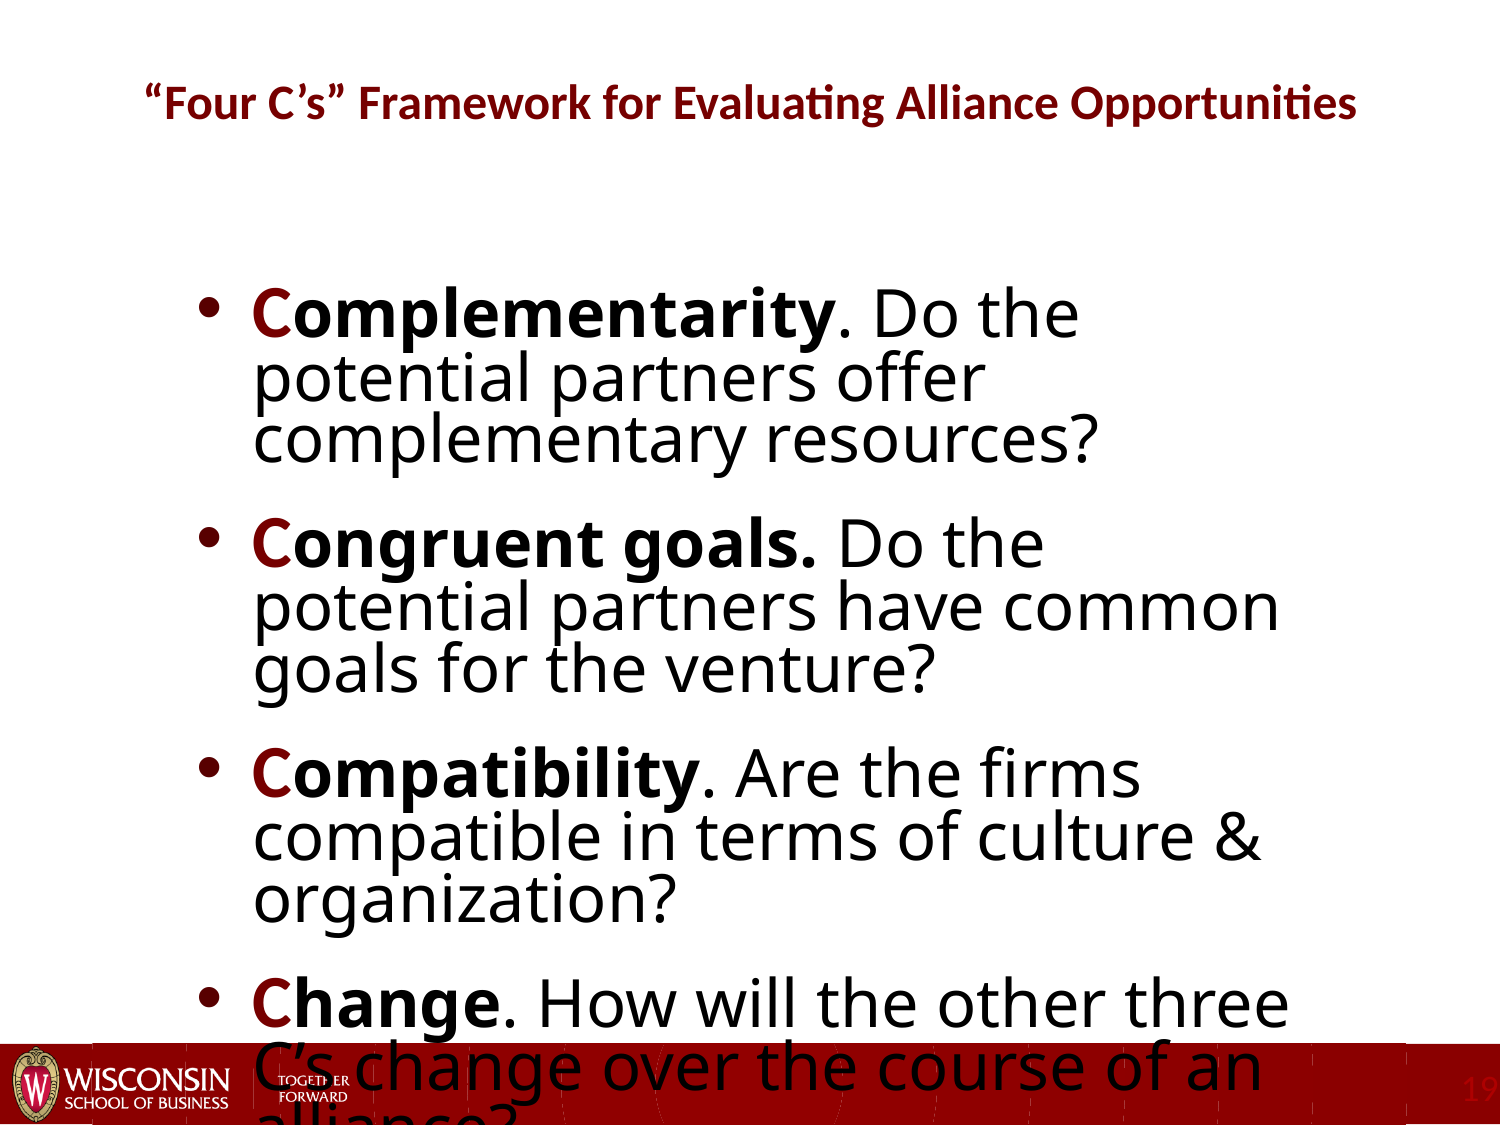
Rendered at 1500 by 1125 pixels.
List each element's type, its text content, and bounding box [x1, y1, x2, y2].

picture [12, 1046, 350, 1123]
title “Four C’s” Framework for Evaluating Alliance Opportunities [50, 62, 1450, 150]
list Complementarity. Do the potential partners offer complementary resources? Congruent goals. Do the potential partners have common goals for the venture? Compatibility. Are the firms compatible in terms of culture & organization? Change. How will the other three C’s change over the course of an alliance? [181, 275, 1319, 950]
